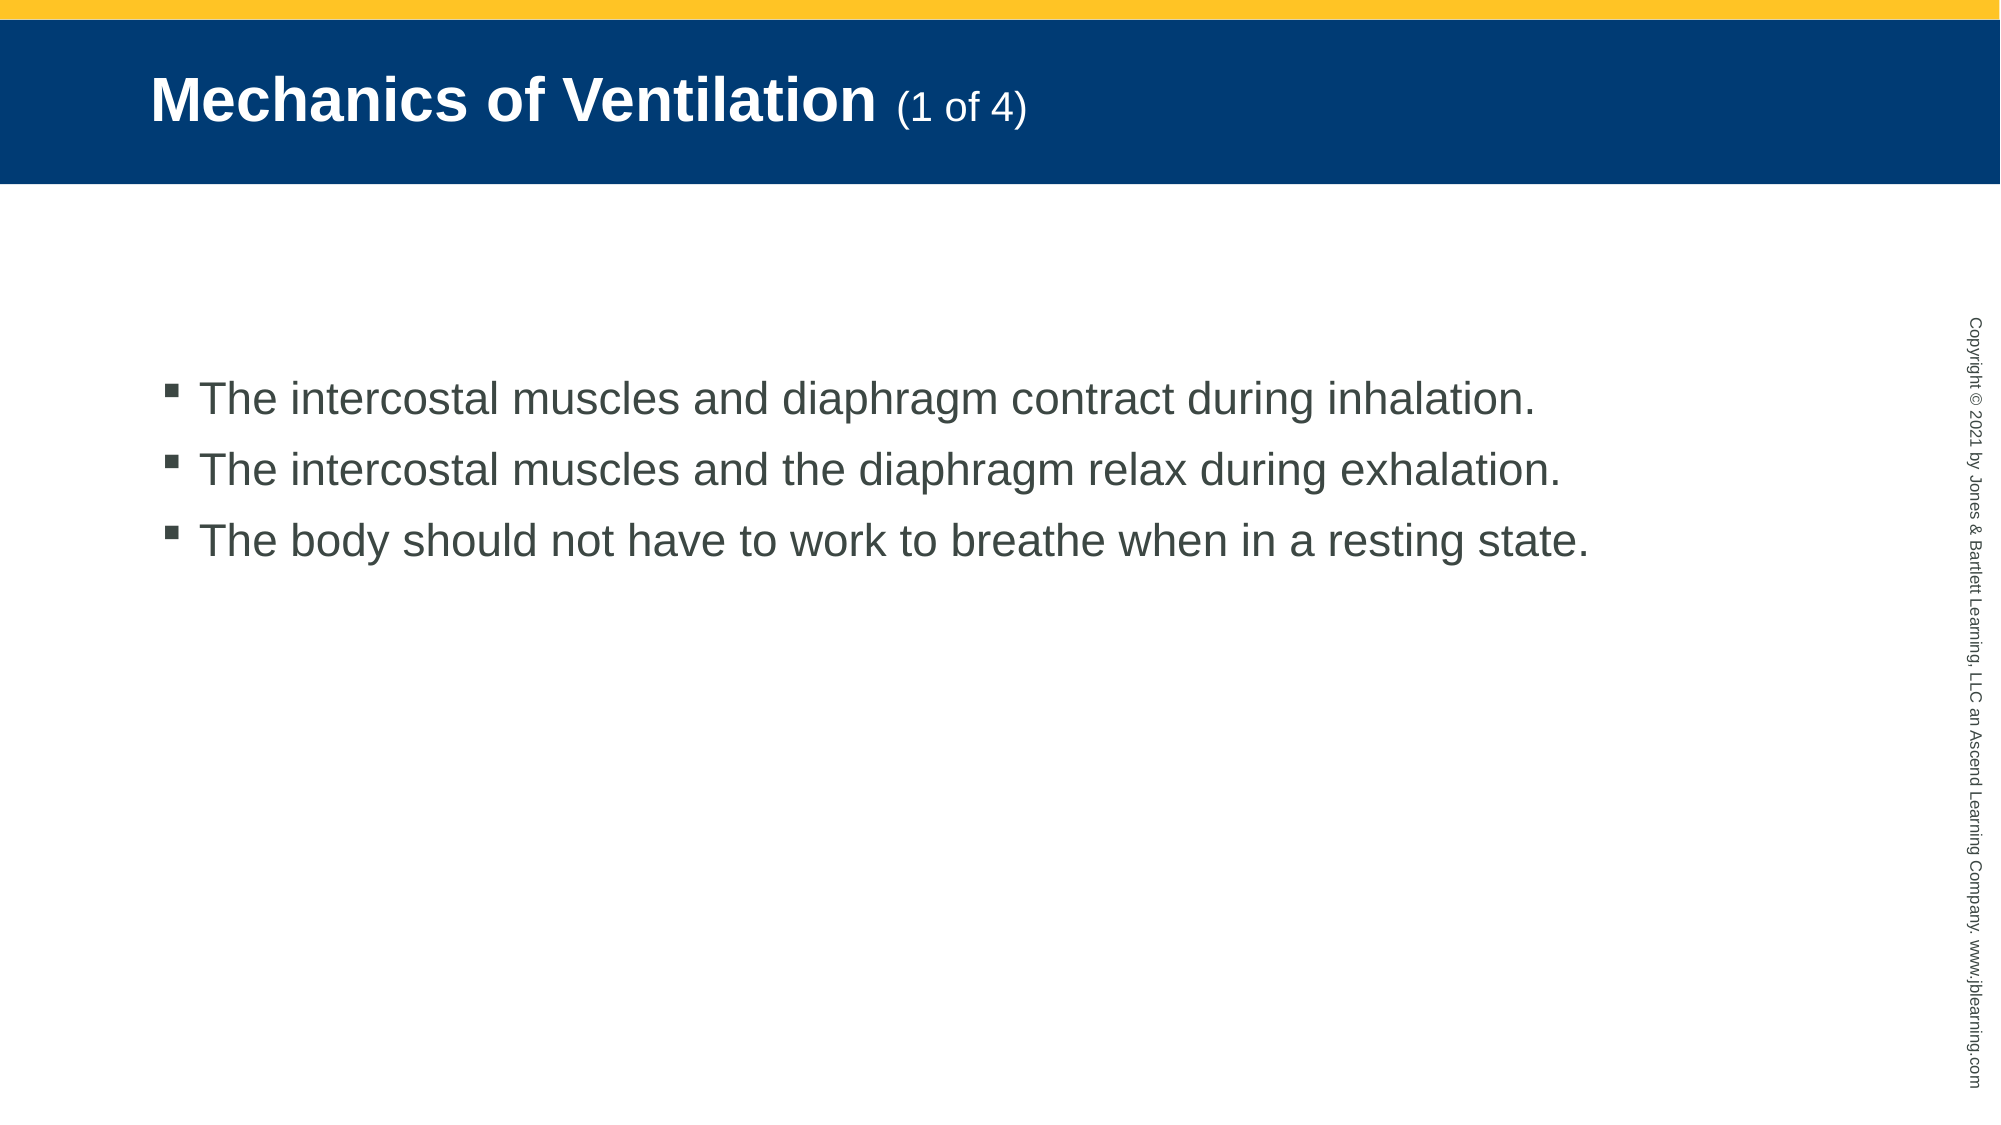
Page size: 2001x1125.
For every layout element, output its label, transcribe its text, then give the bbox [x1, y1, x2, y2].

list The intercostal muscles and diaphragm contract during inhalation. The intercostal muscles and the diaphragm relax during exhalation. The body should not have to work to breathe when in a resting state. [146, 361, 1859, 1016]
title Mechanics of Ventilation (1 of 4) [0, 19, 2000, 185]
